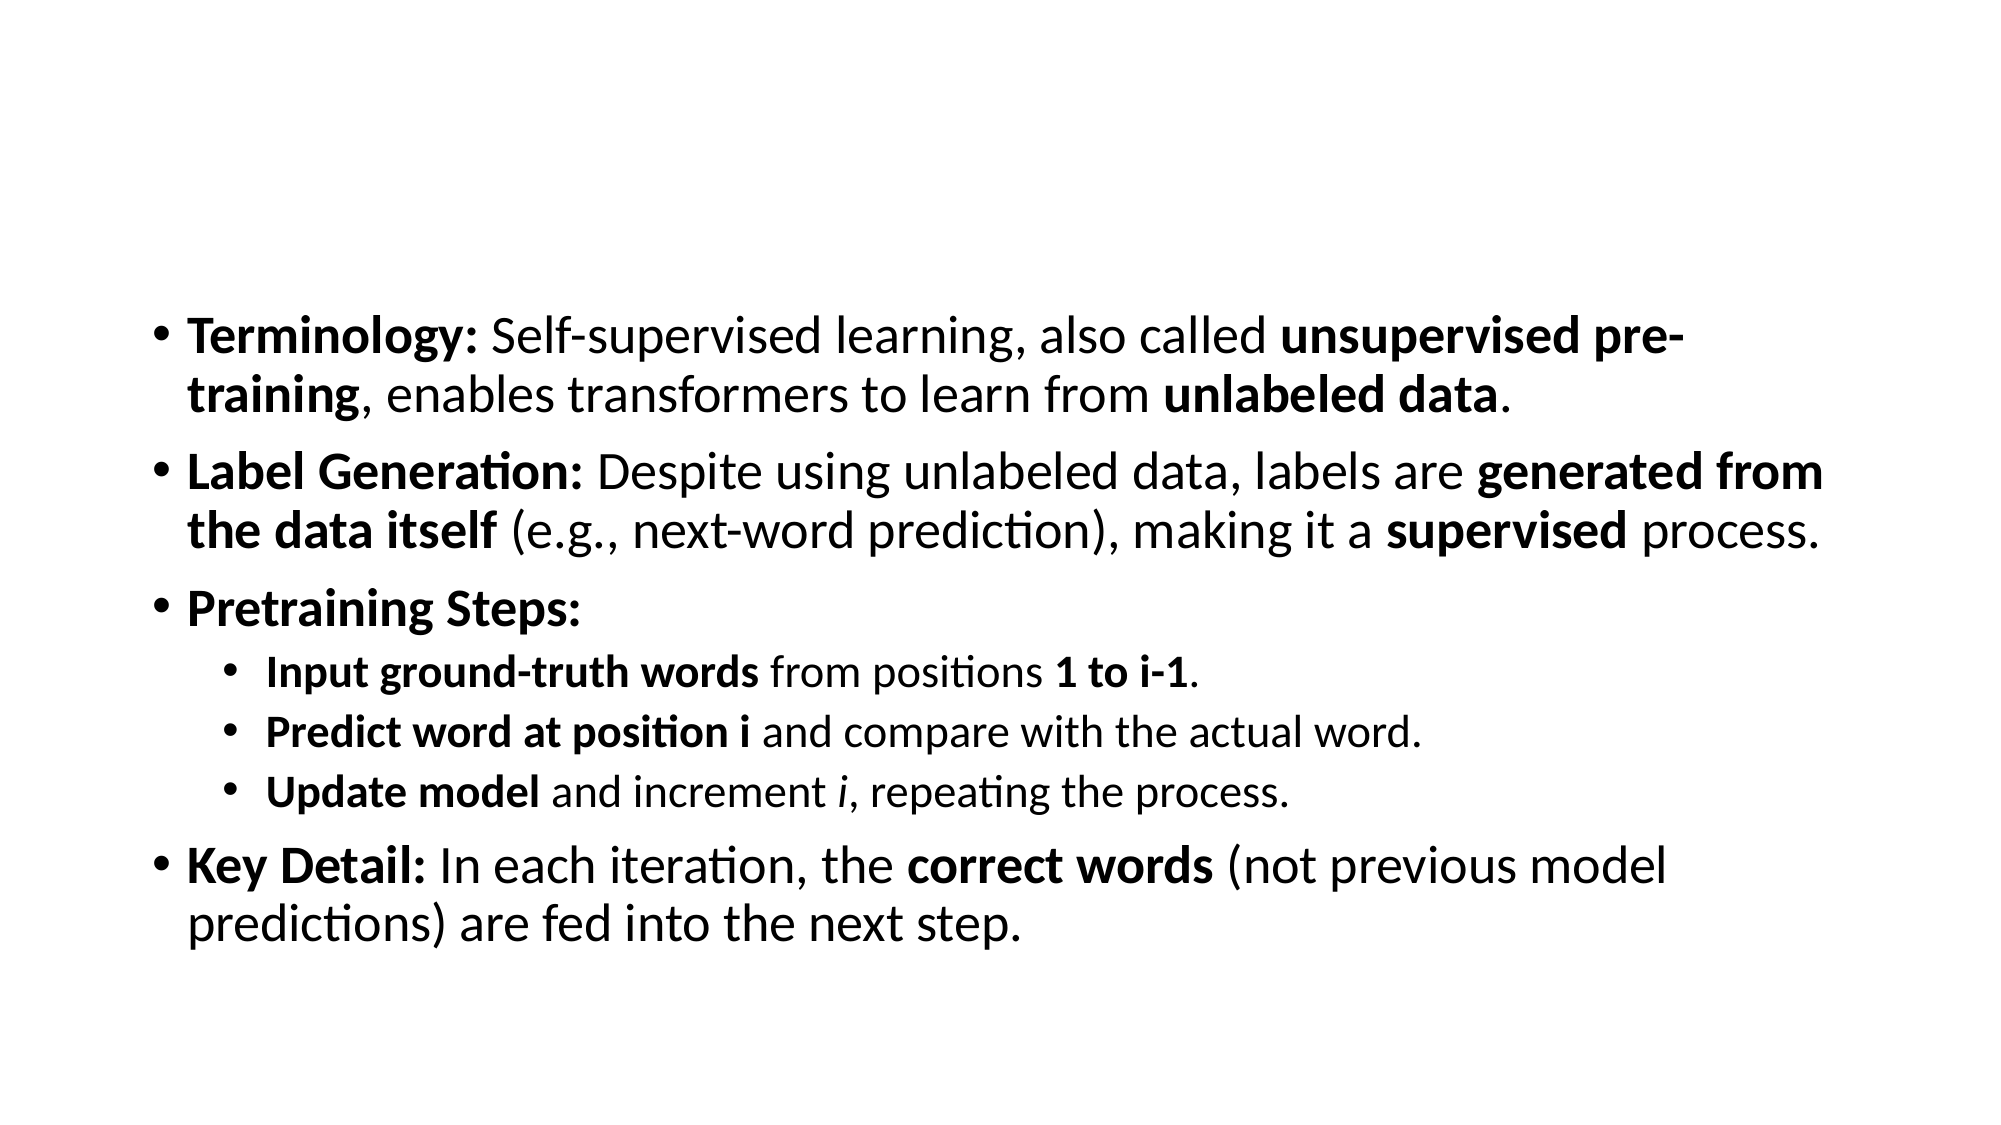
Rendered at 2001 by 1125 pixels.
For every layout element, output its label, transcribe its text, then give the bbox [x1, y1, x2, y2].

list Terminology: Self-supervised learning, also called unsupervised pre-training, enables transformers to learn from unlabeled data. Label Generation: Despite using unlabeled data, labels are generated from the data itself (e.g., next-word prediction), making it a supervised process. Pretraining Steps: Input ground-truth words from positions 1 to i-1. Predict word at position i and compare with the actual word. Update model and increment i, repeating the process. Key Detail: In each iteration, the correct words (not previous model predictions) are fed into the next step. [137, 299, 1863, 1014]
